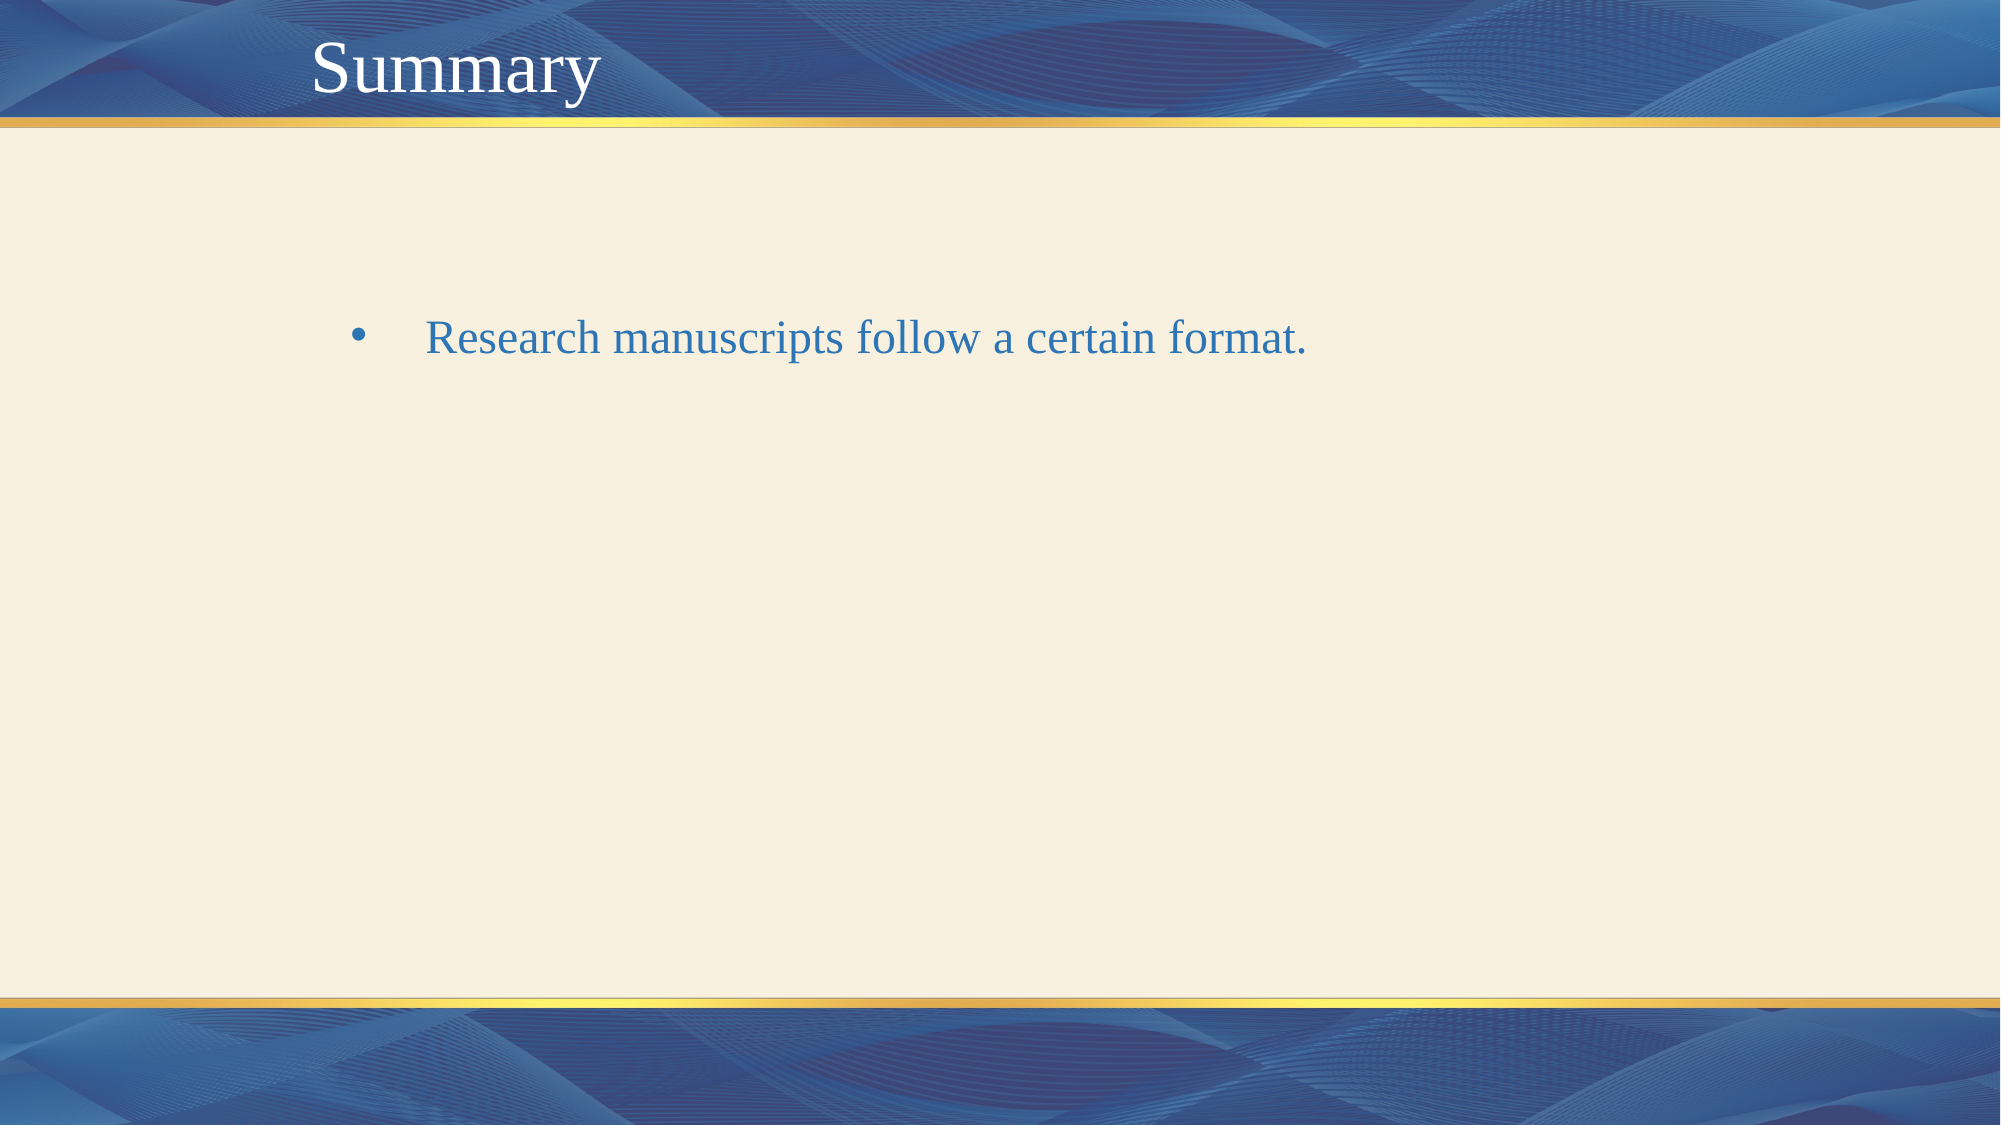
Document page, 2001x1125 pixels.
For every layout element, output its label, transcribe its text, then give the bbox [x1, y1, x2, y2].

list Research manuscripts follow a certain format. [324, 308, 1675, 1059]
picture [0, 0, 2001, 1125]
title Summary [295, 0, 1646, 138]
